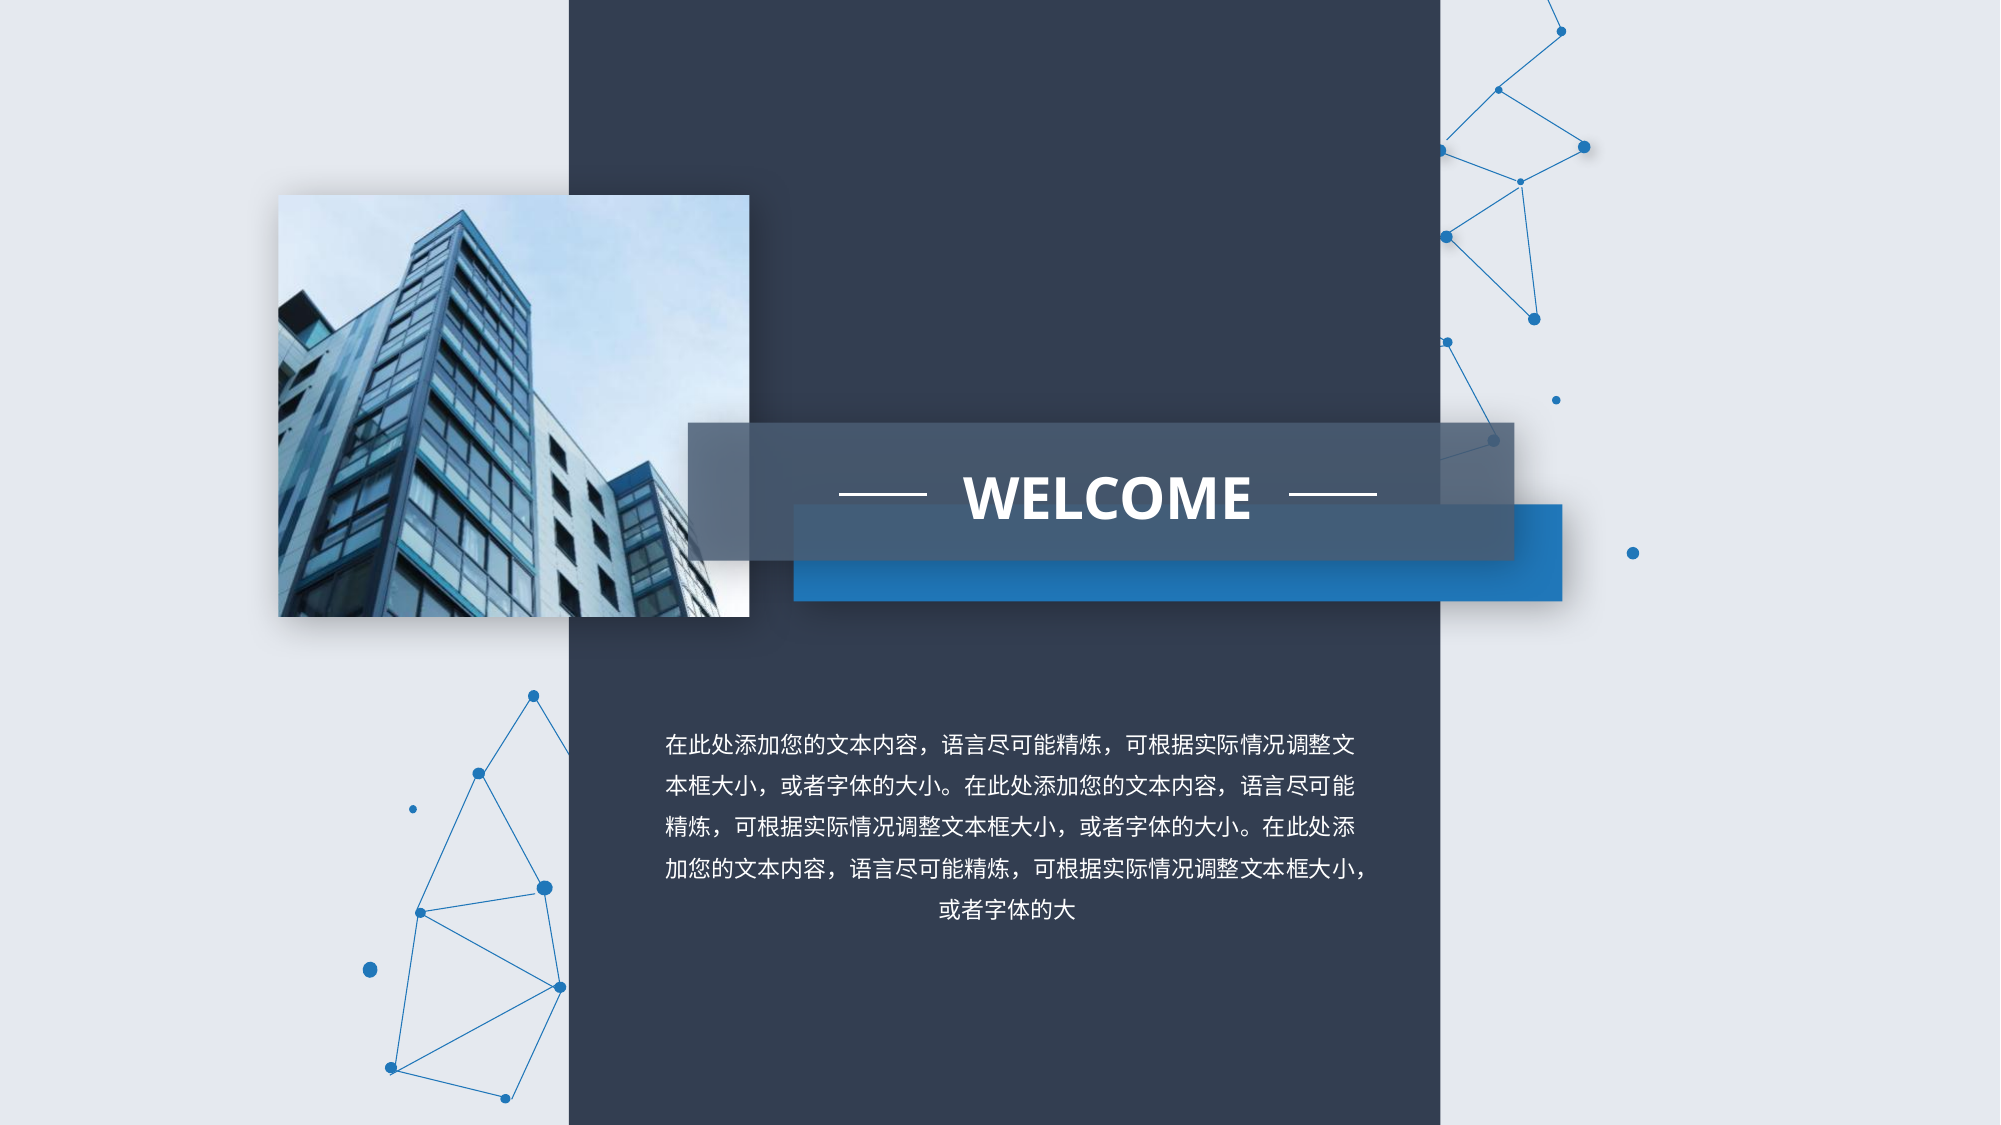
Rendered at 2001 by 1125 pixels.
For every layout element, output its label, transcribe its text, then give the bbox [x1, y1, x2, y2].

text_box [792, 503, 1563, 603]
text_box [277, 194, 750, 618]
text_box 在此处添加您的文本内容，语言尽可能精炼，可根据实际情况调整文本框大小，或者字体的大小。在此处添加您的文本内容，语言尽可能精炼，可根据实际情况调整文本框大小，或者字体的大小。在此处添加您的文本内容，语言尽可能精炼，可根据实际情况调整文本框大小，或者字体的大 [641, 668, 1380, 972]
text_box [839, 453, 1377, 540]
text_box [687, 422, 1516, 562]
